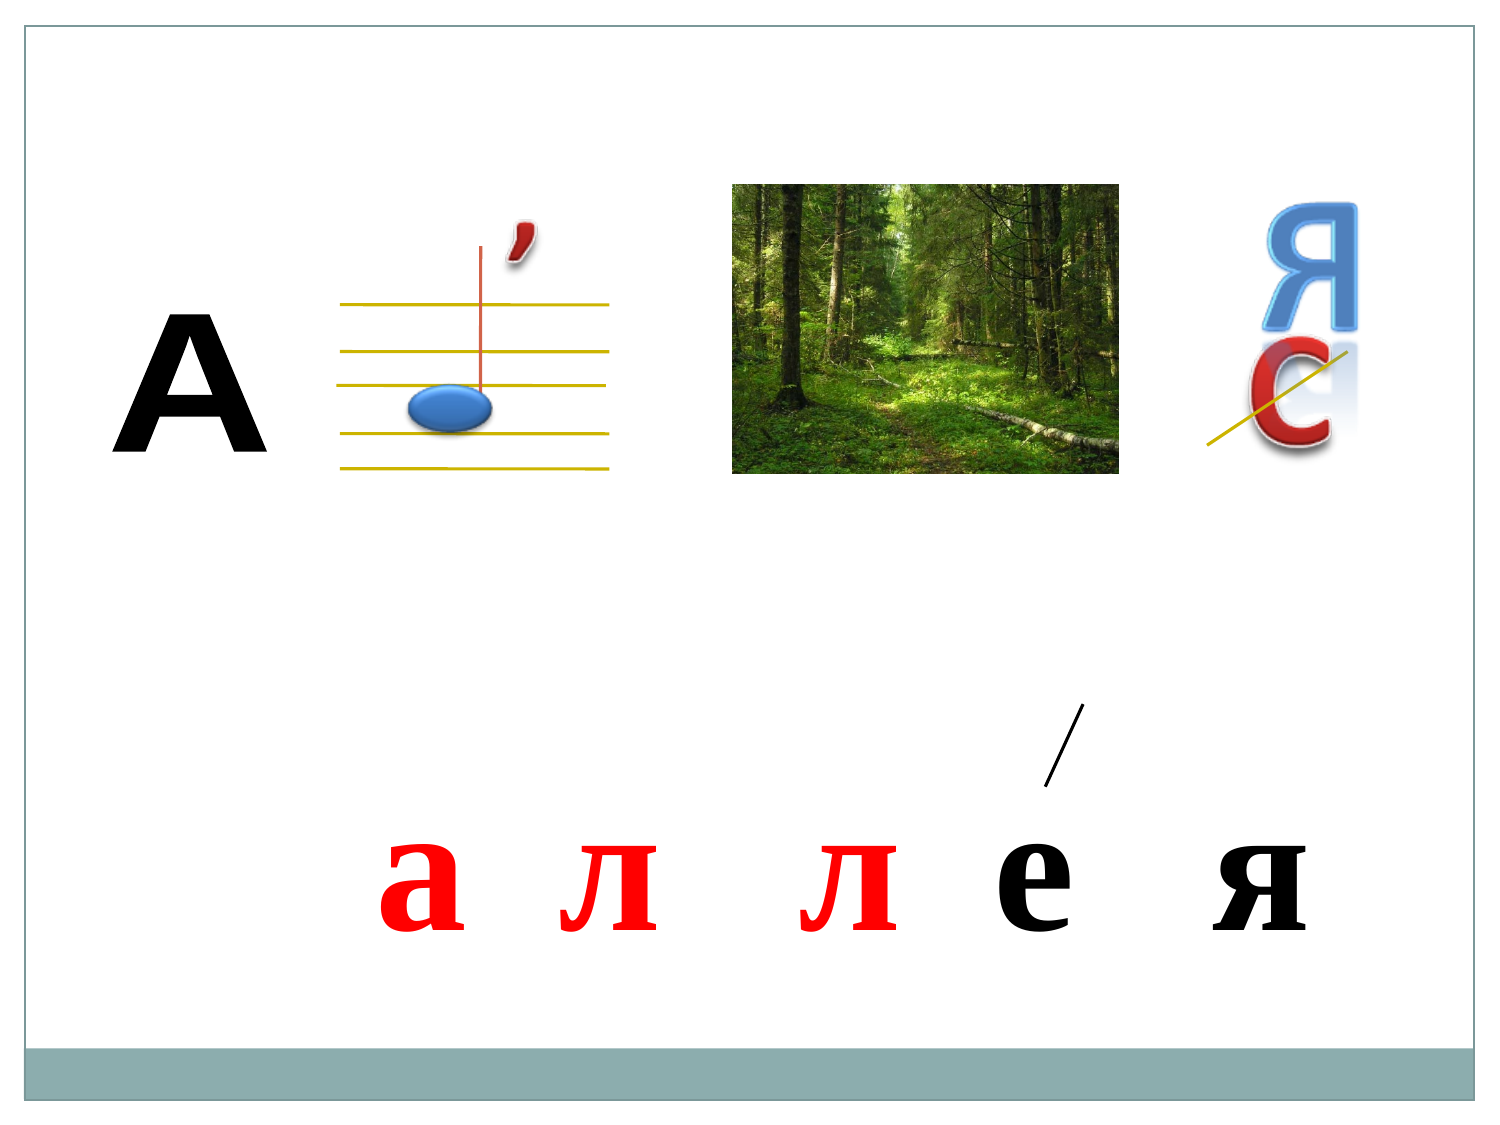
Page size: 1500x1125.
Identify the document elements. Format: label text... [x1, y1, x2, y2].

picture [408, 64, 642, 301]
picture [732, 184, 1119, 475]
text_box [1022, 726, 1106, 765]
picture [1127, 77, 1500, 598]
text_box а л л е я [360, 739, 1326, 975]
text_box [399, 380, 502, 447]
